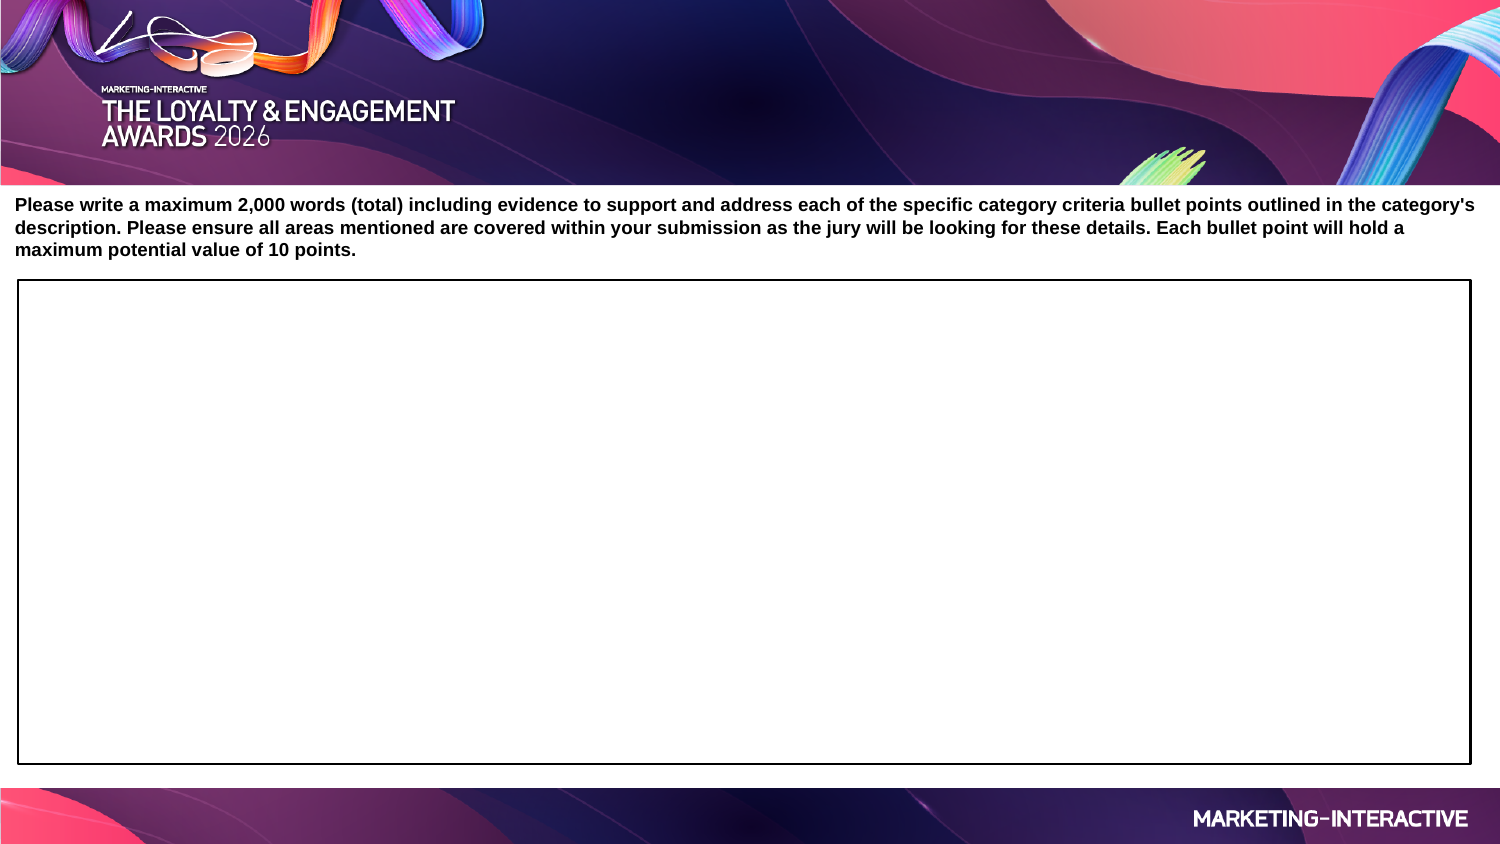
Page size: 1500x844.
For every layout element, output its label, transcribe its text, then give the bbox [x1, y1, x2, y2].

picture [0, 0, 1500, 185]
text_box [16, 278, 1473, 766]
picture [0, 738, 1500, 844]
text_box Please write a maximum 2,000 words (total) including evidence to support and address each of the specific category criteria bullet points outlined in the category's description. Please ensure all areas mentioned are covered within your submission as the jury will be looking for these details. Each bullet point will hold a maximum potential value of 10 points. [0, 185, 1500, 738]
